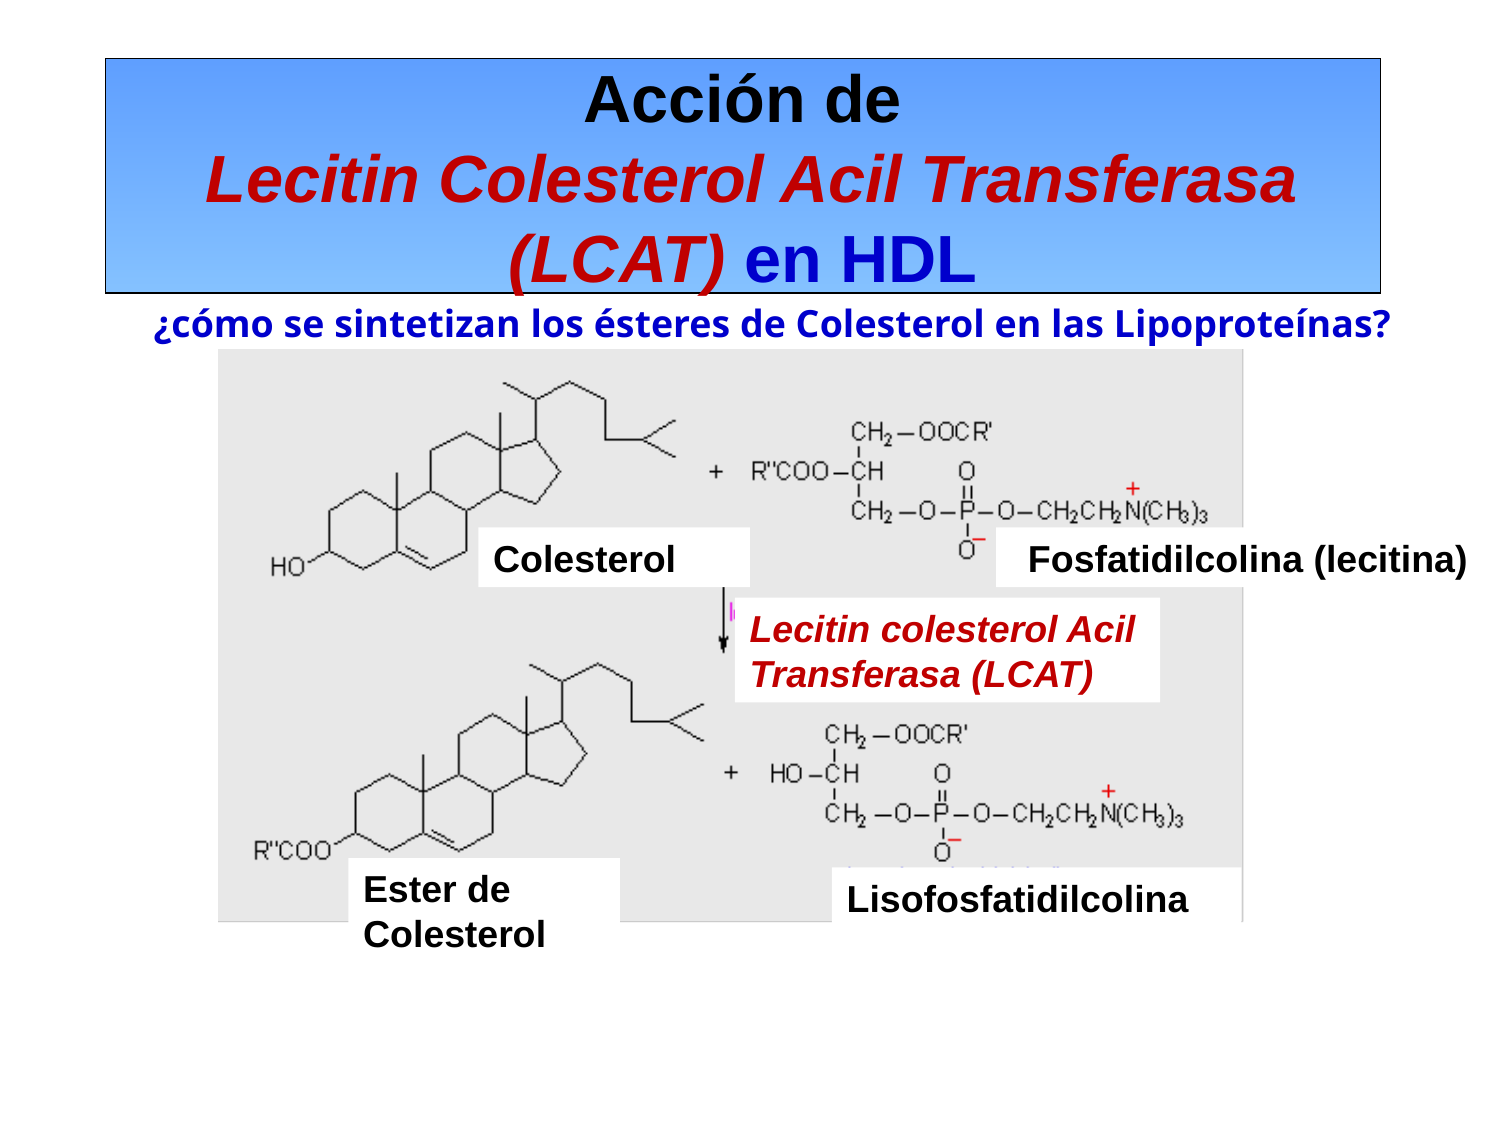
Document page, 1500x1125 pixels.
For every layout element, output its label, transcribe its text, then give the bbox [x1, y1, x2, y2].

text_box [348, 527, 1500, 994]
picture [218, 349, 1247, 924]
text_box ¿cómo se sintetizan los ésteres de Colesterol en las Lipoproteínas? [138, 292, 1408, 353]
title Acción de Lecitin Colesterol Acil Transferasa (LCAT) en HDL [105, 58, 1381, 294]
